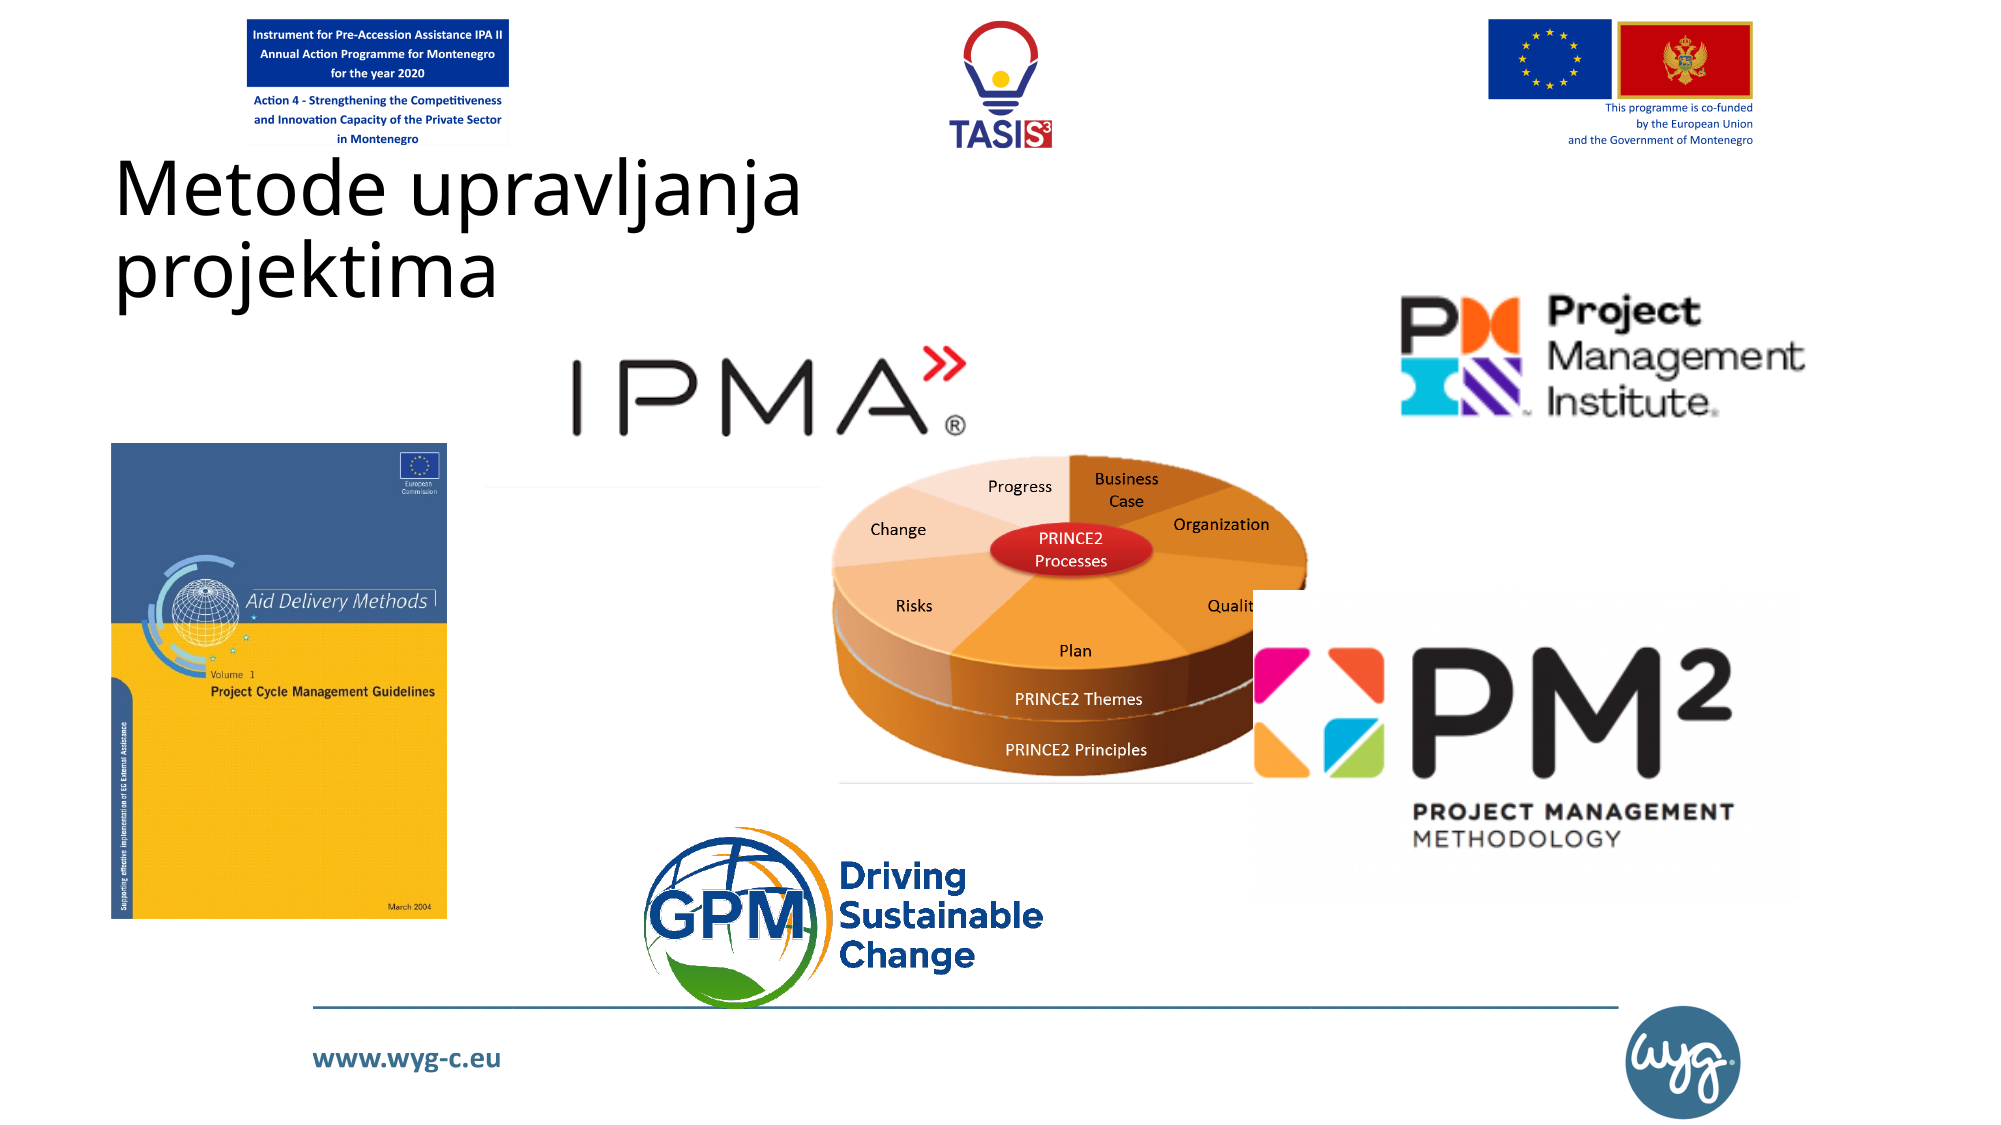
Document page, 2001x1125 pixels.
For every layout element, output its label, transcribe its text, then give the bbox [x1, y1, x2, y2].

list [1376, 275, 1834, 444]
picture [246, 19, 1753, 149]
picture [111, 443, 447, 919]
title Metode upravljanja projektima [99, 141, 1097, 323]
picture [312, 827, 1743, 1125]
picture [484, 302, 1801, 903]
